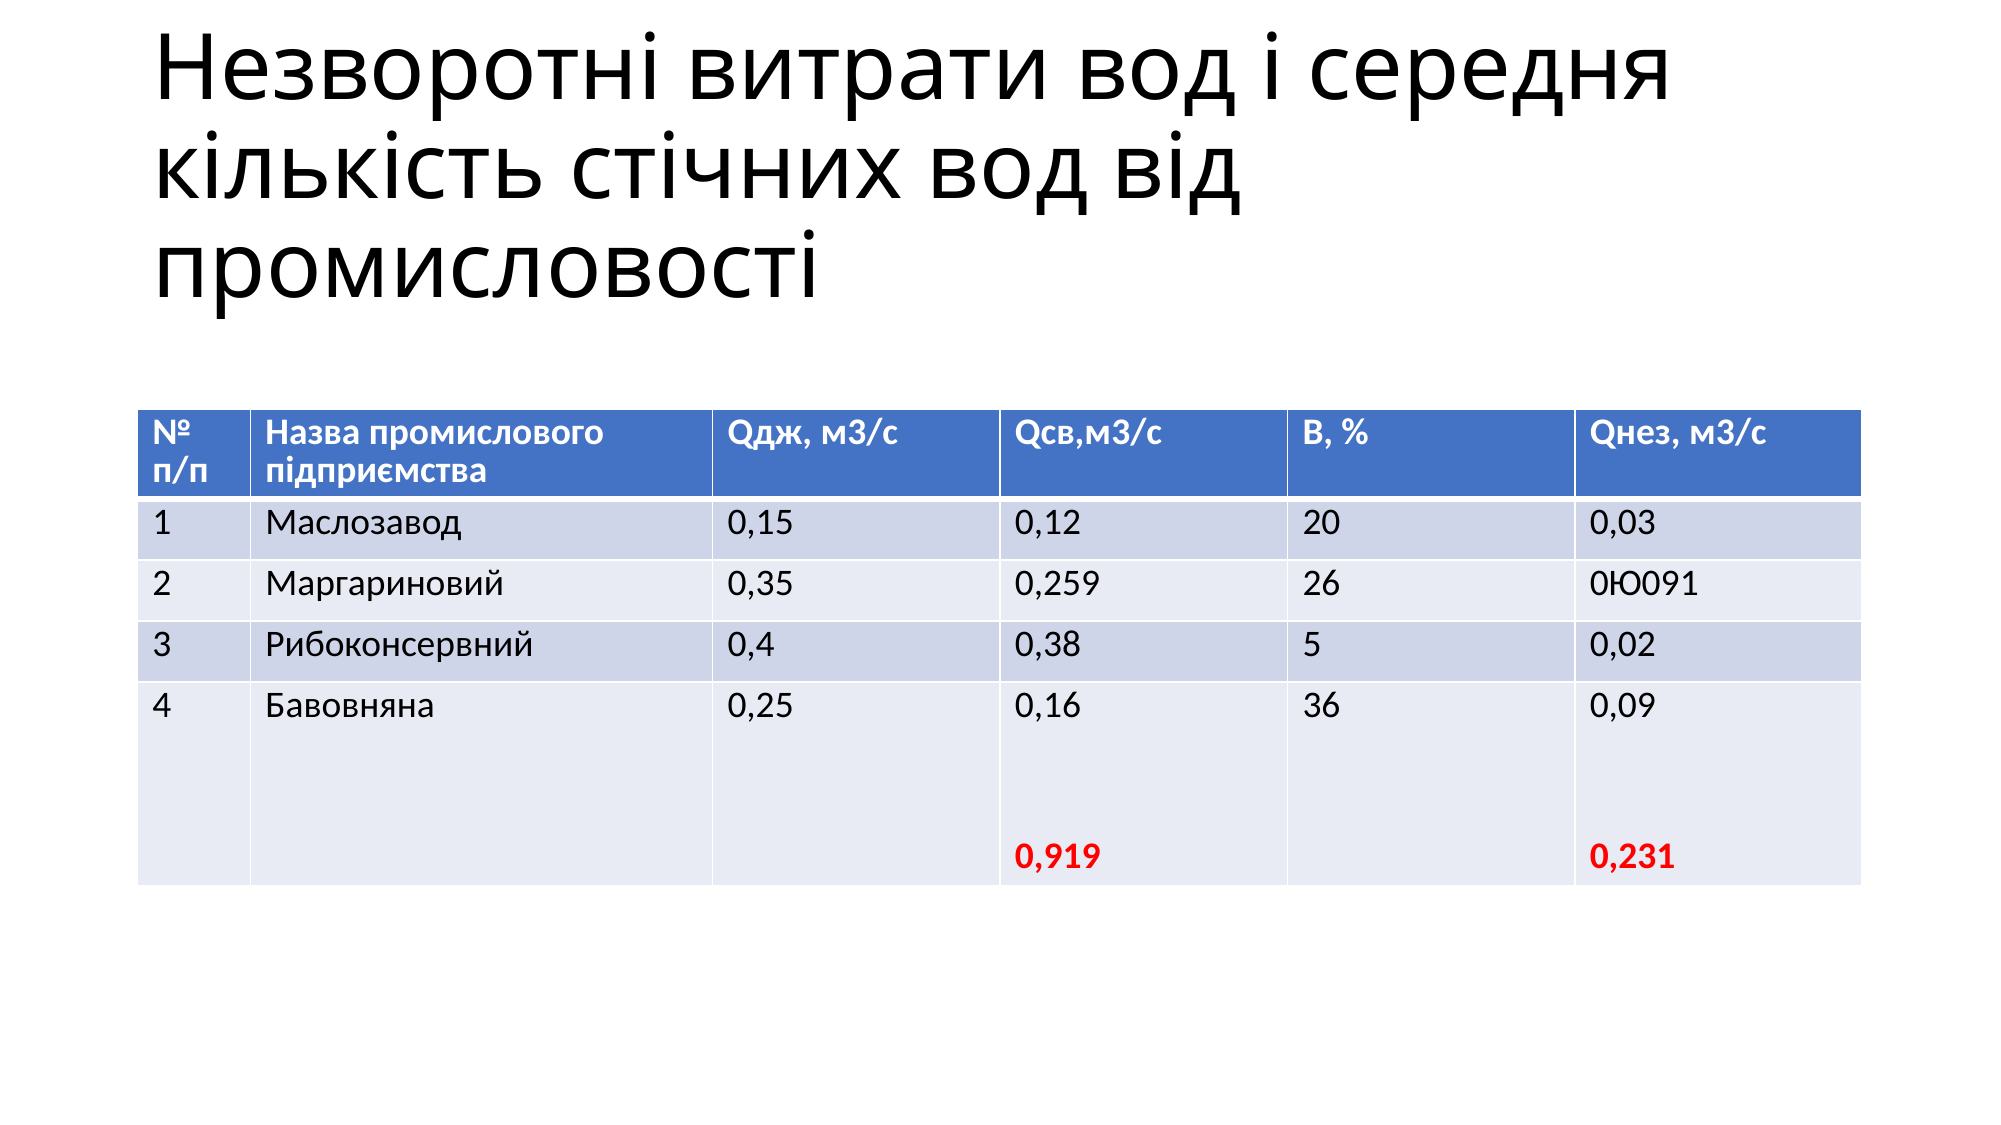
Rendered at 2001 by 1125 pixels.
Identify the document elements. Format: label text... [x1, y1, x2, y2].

table_header B, % [1288, 410, 1574, 496]
table_cell 0,15 [713, 502, 999, 559]
table_cell 0,16 0,919 [1001, 683, 1287, 885]
table_cell 0,25 [713, 683, 999, 885]
table_cell 26 [1288, 561, 1574, 620]
table_cell 20 [1288, 502, 1574, 559]
table_cell 36 [1288, 683, 1574, 885]
table_cell 4 [138, 683, 250, 885]
table_cell 0,03 [1576, 502, 1861, 559]
table_cell 0,259 [1001, 561, 1287, 620]
table_cell 0,12 [1001, 502, 1287, 559]
table_cell 0Ю091 [1576, 561, 1861, 620]
table_cell Маслозавод [251, 502, 712, 559]
table_cell 0,09 0,231 [1576, 683, 1861, 885]
table_cell 2 [138, 561, 250, 620]
table_cell 1 [138, 502, 250, 559]
table_header № п/п [138, 410, 250, 496]
table_cell 0,35 [713, 561, 999, 620]
table_header Назва промислового підприємства [251, 410, 712, 496]
table_cell 3 [138, 622, 250, 681]
title Незворотні витрати вод і середня кількість стічних вод від промисловості [137, 59, 1863, 278]
table_header Qдж, м3/с [713, 410, 999, 496]
table_header Qсв,м3/с [1001, 410, 1287, 496]
table_cell Маргариновий [251, 561, 712, 620]
table_cell 5 [1288, 622, 1574, 681]
table_cell 0,4 [713, 622, 999, 681]
table_cell 0,02 [1576, 622, 1861, 681]
table_cell Бавовняна [251, 683, 712, 885]
table_cell 0,38 [1001, 622, 1287, 681]
table_header Qнез, м3/с [1576, 410, 1861, 496]
table_cell Рибоконсервний [251, 622, 712, 681]
